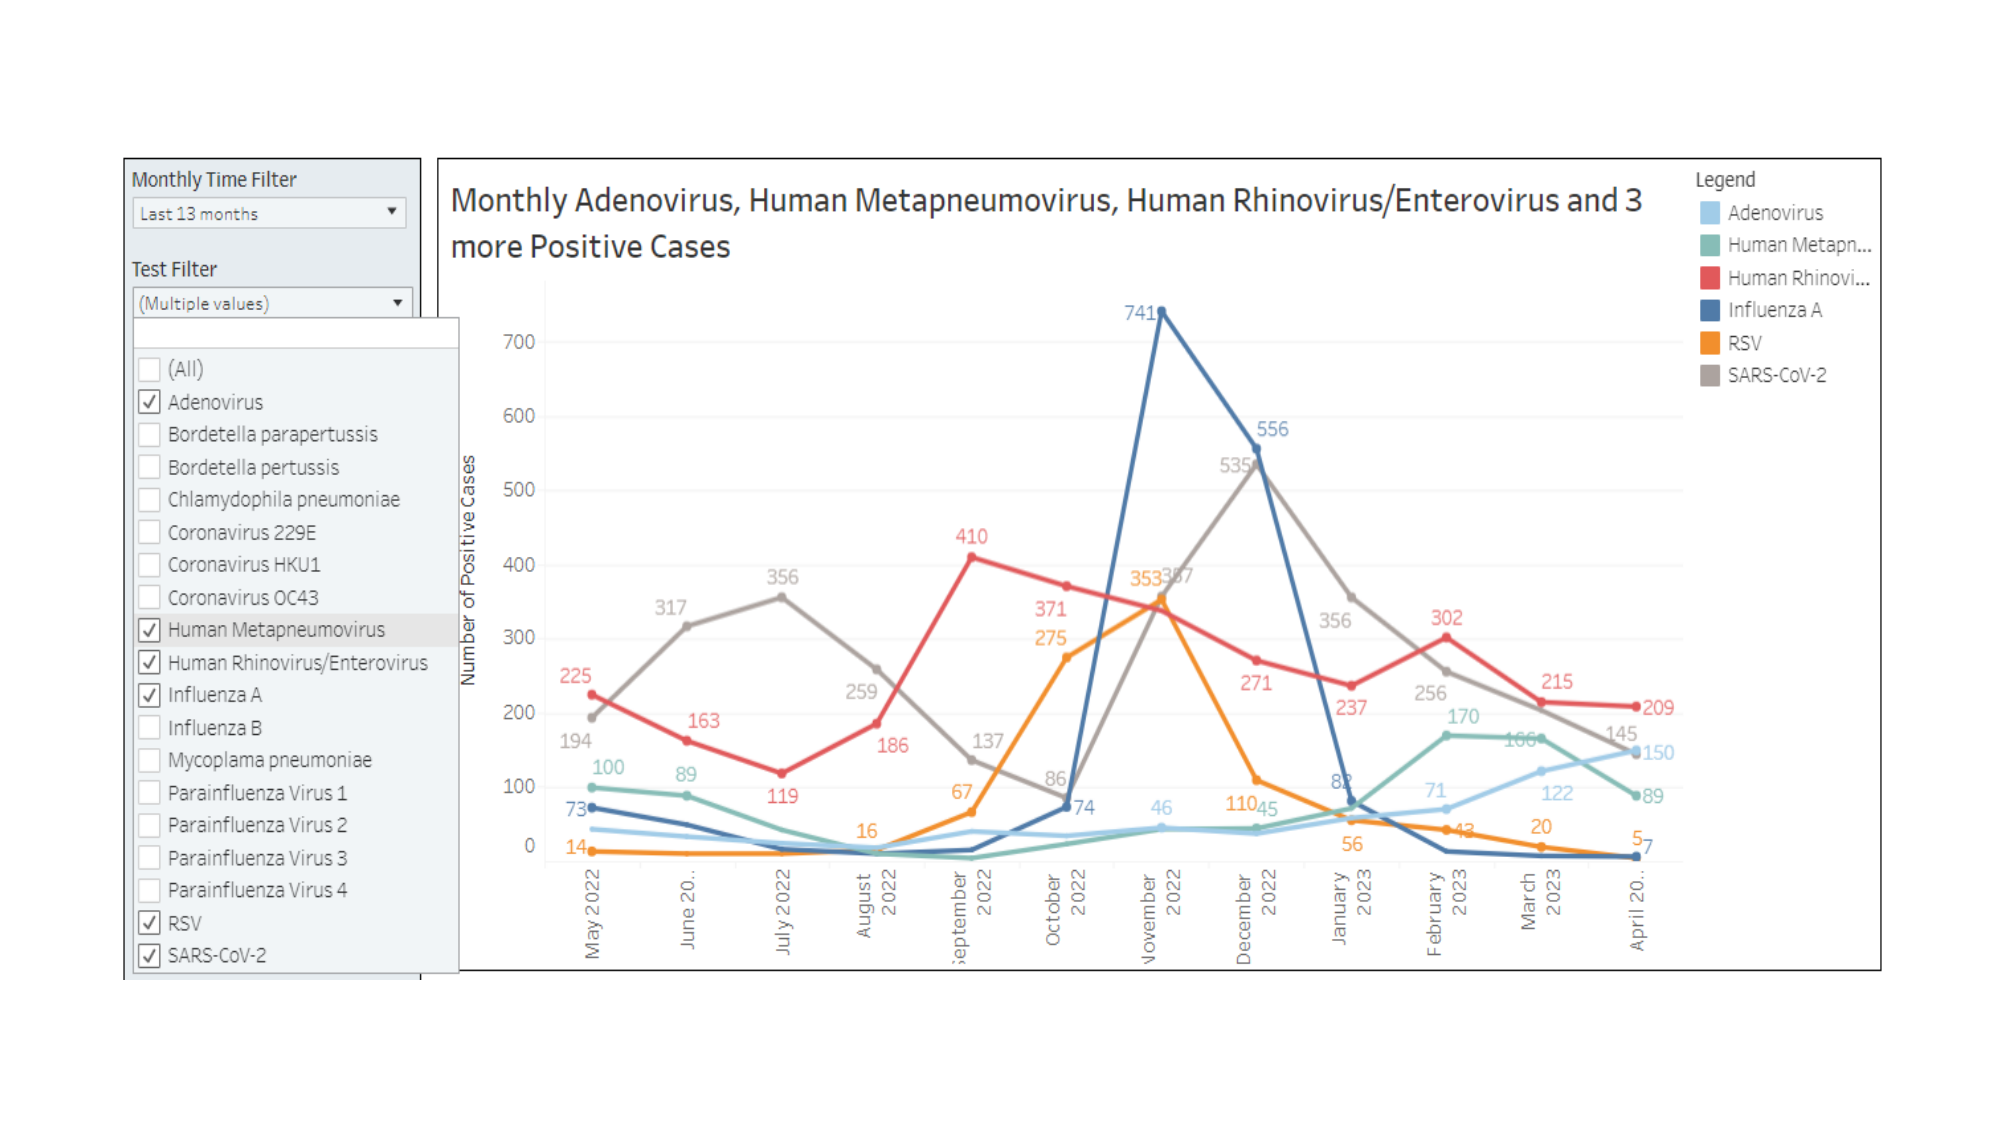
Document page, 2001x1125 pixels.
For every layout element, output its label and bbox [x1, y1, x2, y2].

list [105, 145, 1895, 980]
